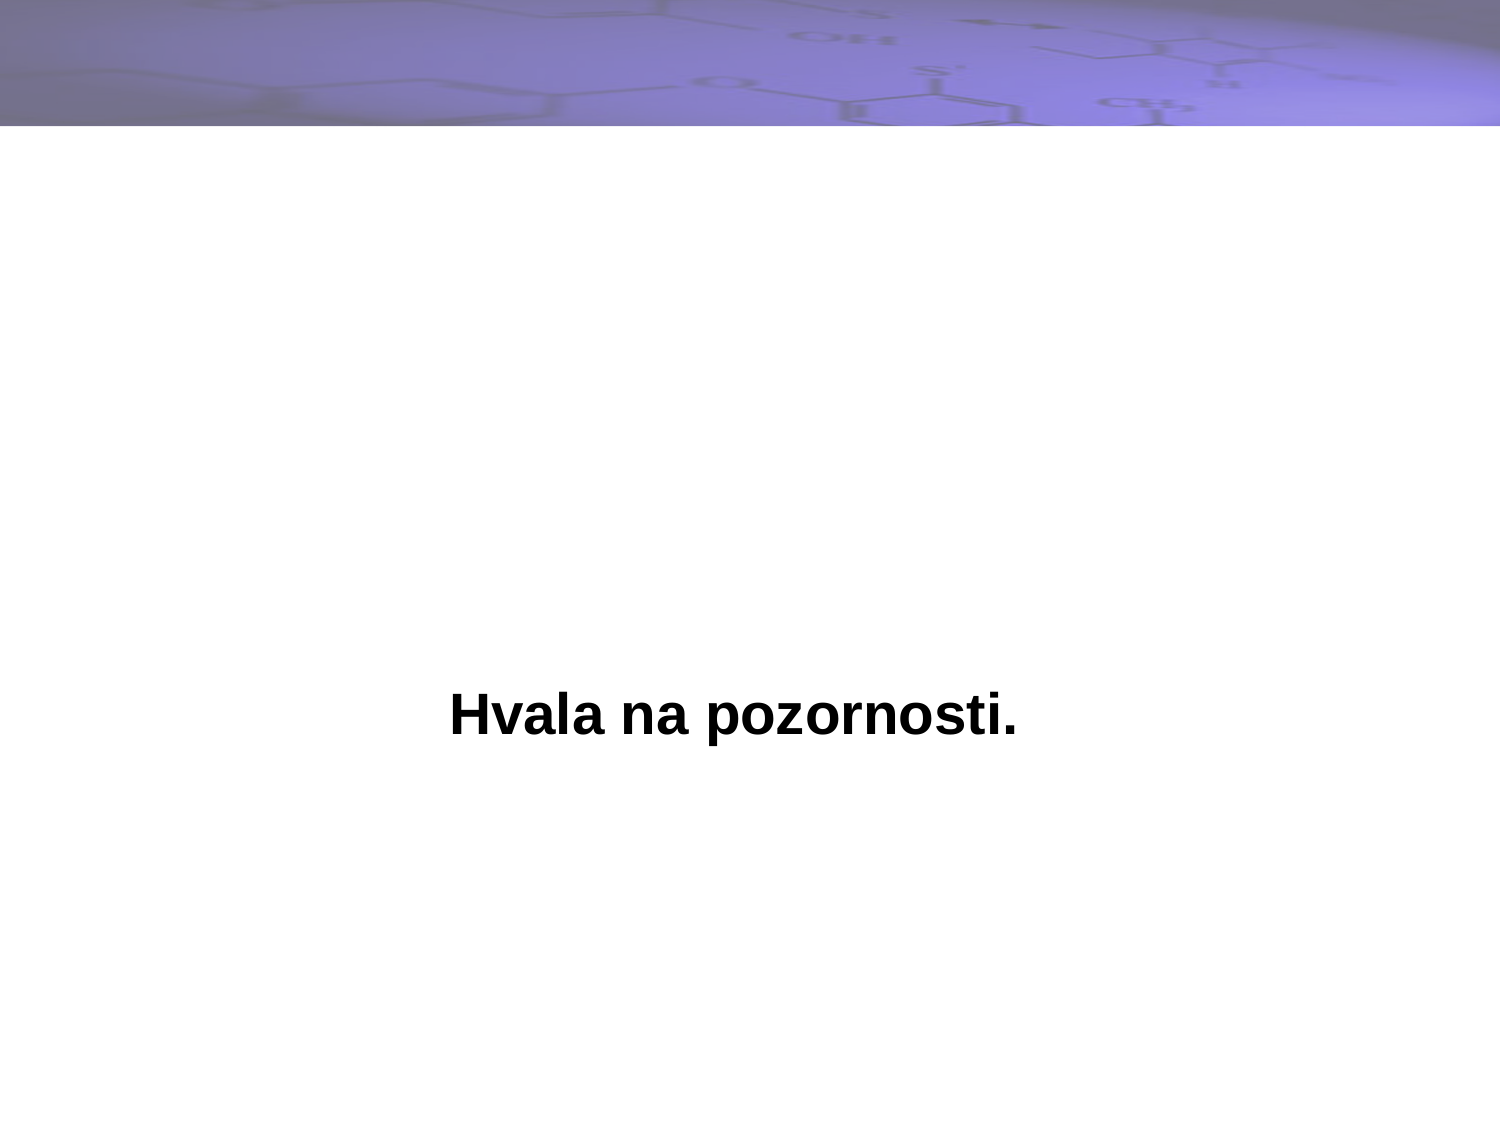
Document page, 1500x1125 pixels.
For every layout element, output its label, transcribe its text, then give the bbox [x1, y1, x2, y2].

text_box Hvala na pozornosti. [434, 668, 1035, 754]
